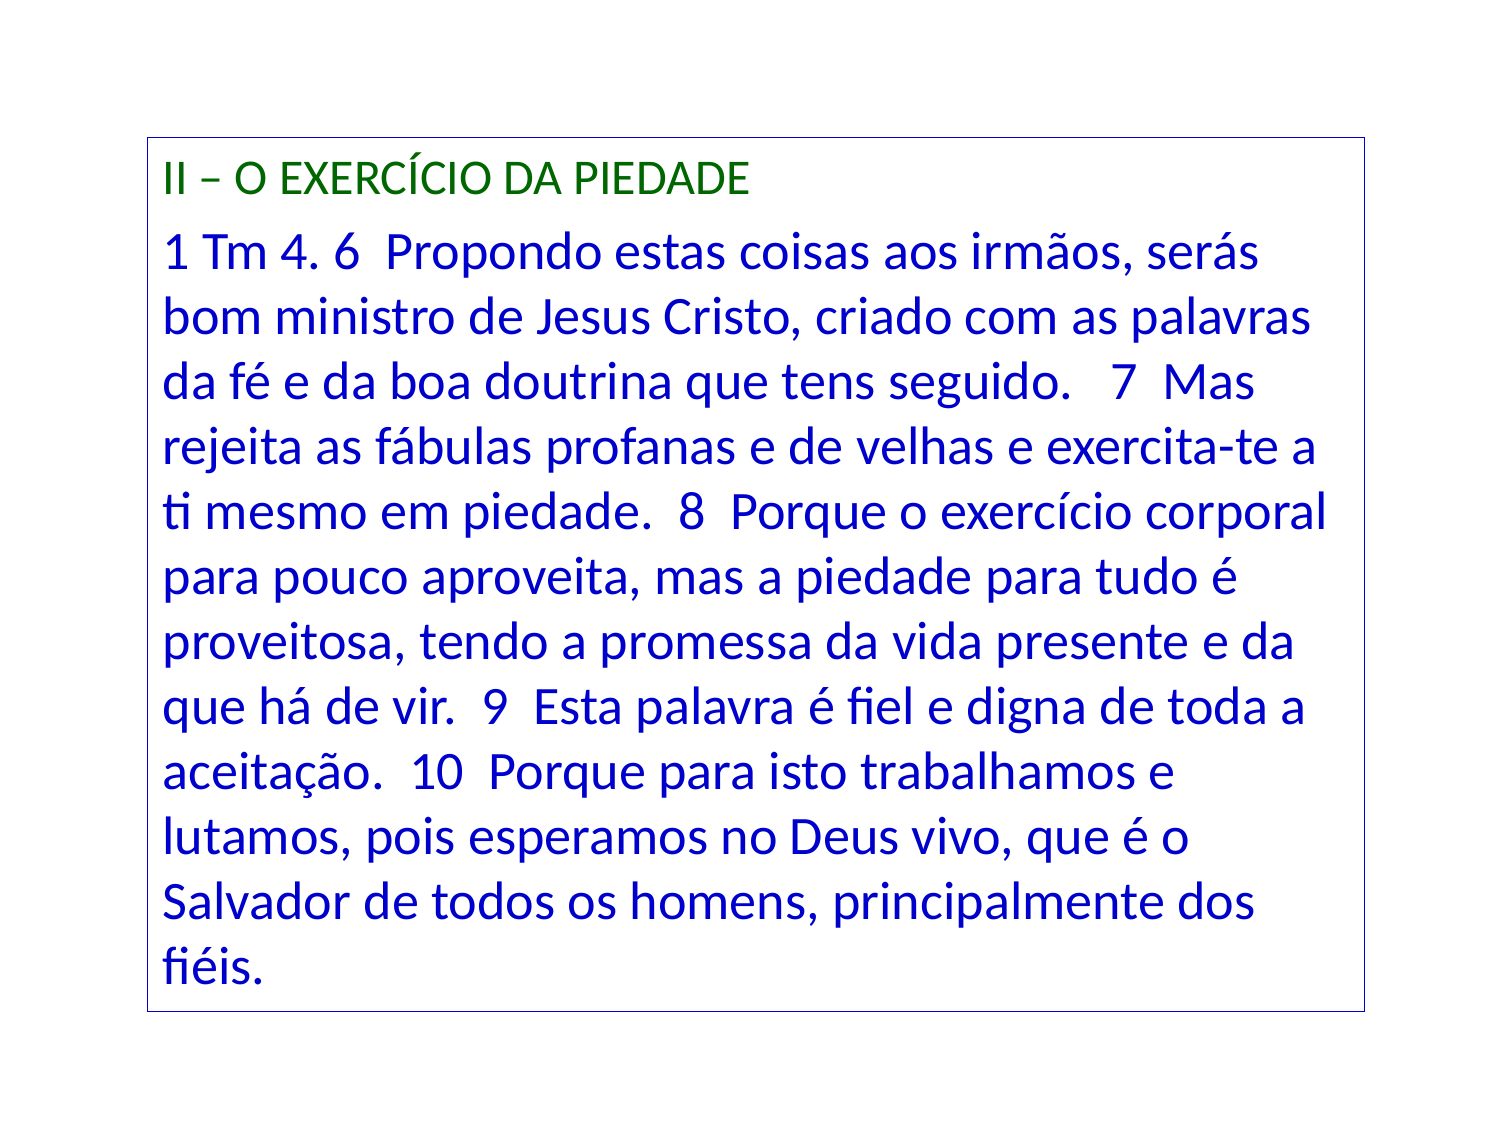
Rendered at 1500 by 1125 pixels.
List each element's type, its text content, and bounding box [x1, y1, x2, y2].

list II – O EXERCÍCIO DA PIEDADE 1 Tm 4. 6 Propondo estas coisas aos irmãos, serás bom ministro de Jesus Cristo, criado com as palavras da fé e da boa doutrina que tens seguido. 7 Mas rejeita as fábulas profanas e de velhas e exercita-te a ti mesmo em piedade. 8 Porque o exercício corporal para pouco aproveita, mas a piedade para tudo é proveitosa, tendo a promessa da vida presente e da que há de vir. 9 Esta palavra é fiel e digna de toda a aceitação. 10 Porque para isto trabalhamos e lutamos, pois esperamos no Deus vivo, que é o Salvador de todos os homens, principalmente dos fiéis. [147, 137, 1365, 1012]
